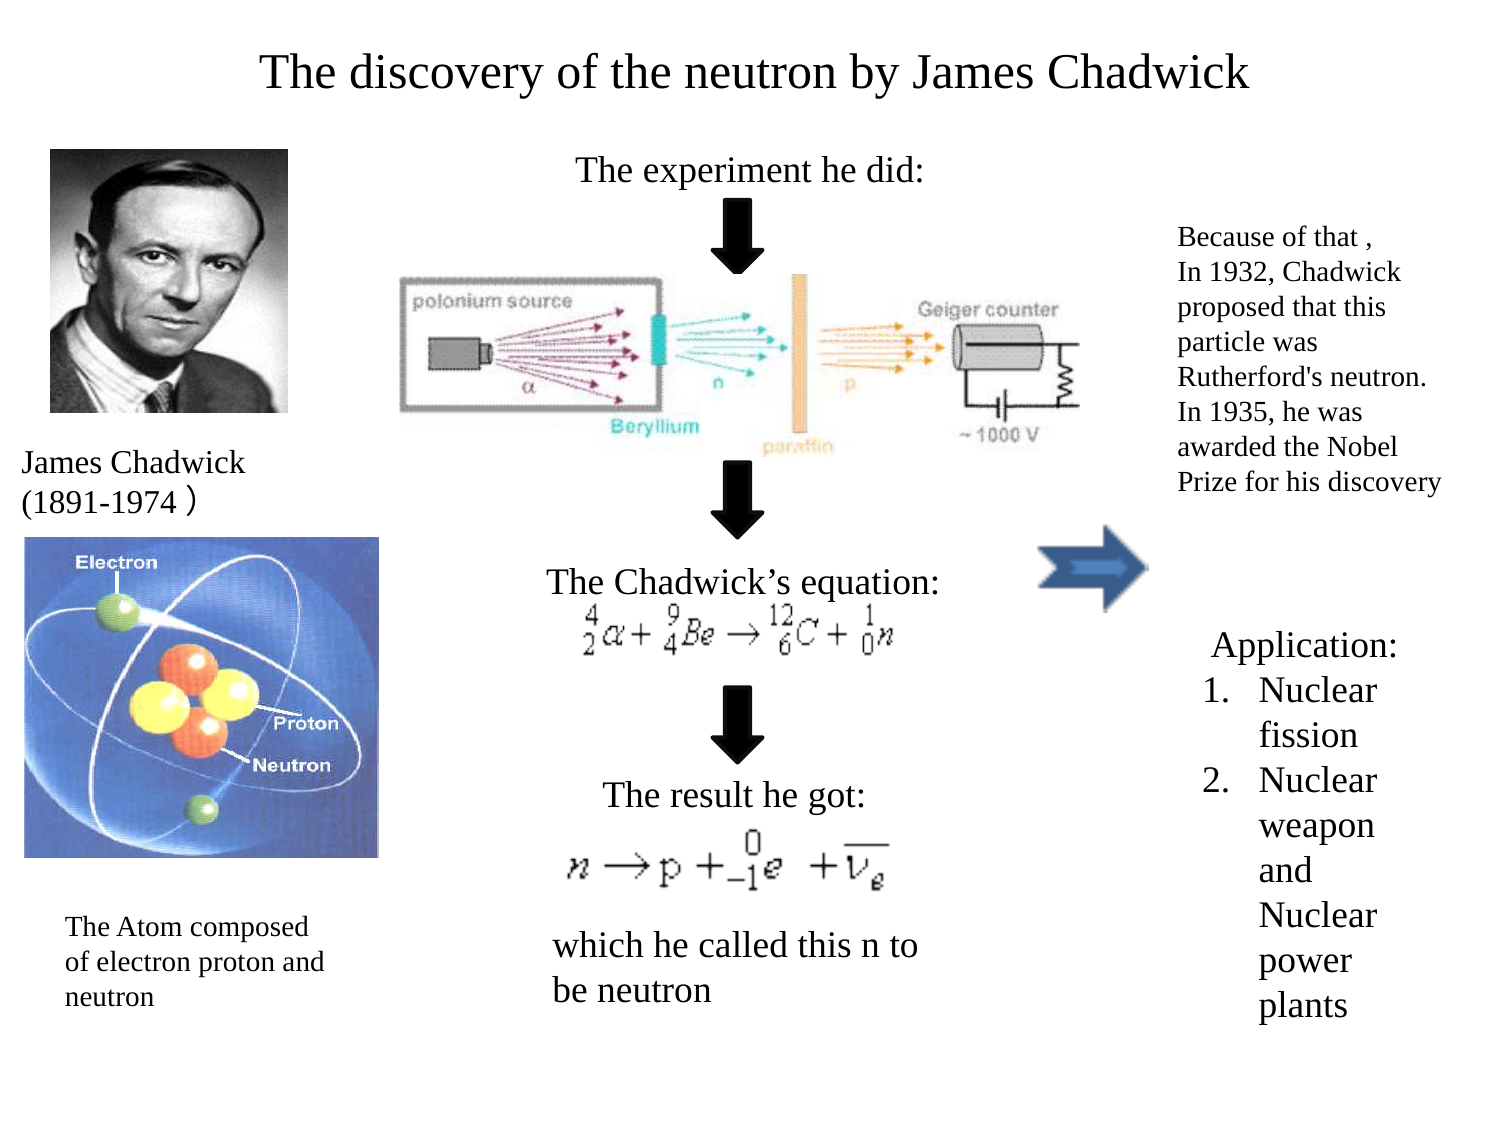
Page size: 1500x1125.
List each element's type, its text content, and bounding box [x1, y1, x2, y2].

picture [399, 274, 1080, 457]
picture [1037, 524, 1149, 613]
text_box The experiment he did: [537, 137, 963, 198]
text_box [710, 198, 765, 273]
text_box Application: Nuclear fission Nuclear weapon and Nuclear power plants [1187, 612, 1425, 1125]
picture [49, 149, 288, 413]
text_box The result he got: [587, 762, 913, 868]
text_box [710, 685, 765, 765]
text_box which he called this n to be neutron [537, 912, 963, 1018]
text_box James Chadwick (1891-1974） [6, 433, 337, 528]
picture [574, 599, 901, 663]
text_box [710, 465, 765, 540]
text_box The Atom composed of electron proton and neutron [49, 899, 350, 1020]
text_box The discovery of the neutron by James Chadwick [19, 30, 1495, 106]
picture [562, 824, 901, 901]
text_box The Chadwick’s equation: [531, 549, 956, 610]
picture [24, 537, 380, 858]
text_box Because of that , In 1932, Chadwick proposed that this particle was Rutherford's neutron. In 1935, he was awarded the Nobel Prize for his discovery [1162, 209, 1463, 505]
